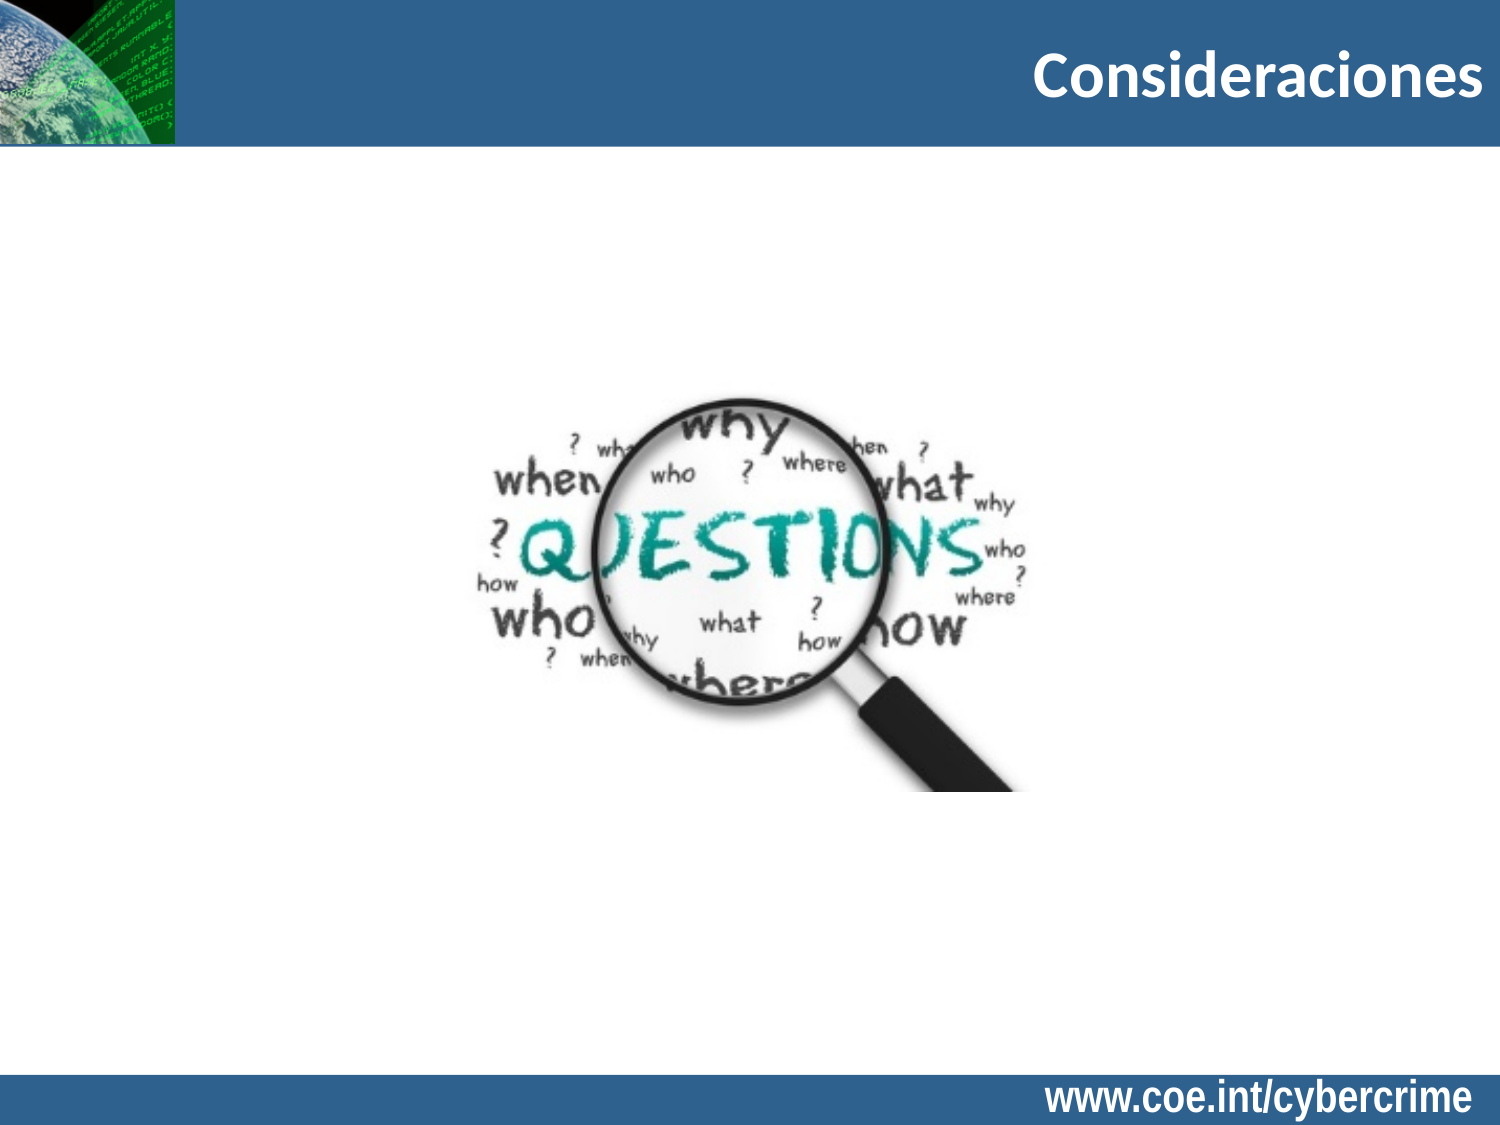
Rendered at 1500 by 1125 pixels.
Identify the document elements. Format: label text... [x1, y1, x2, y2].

text_box [0, 1073, 1030, 1125]
picture [443, 332, 1057, 793]
text_box www.coe.int/cybercrime [1030, 1059, 1500, 1125]
picture [0, 0, 175, 144]
text_box Consideraciones [177, 0, 1500, 149]
